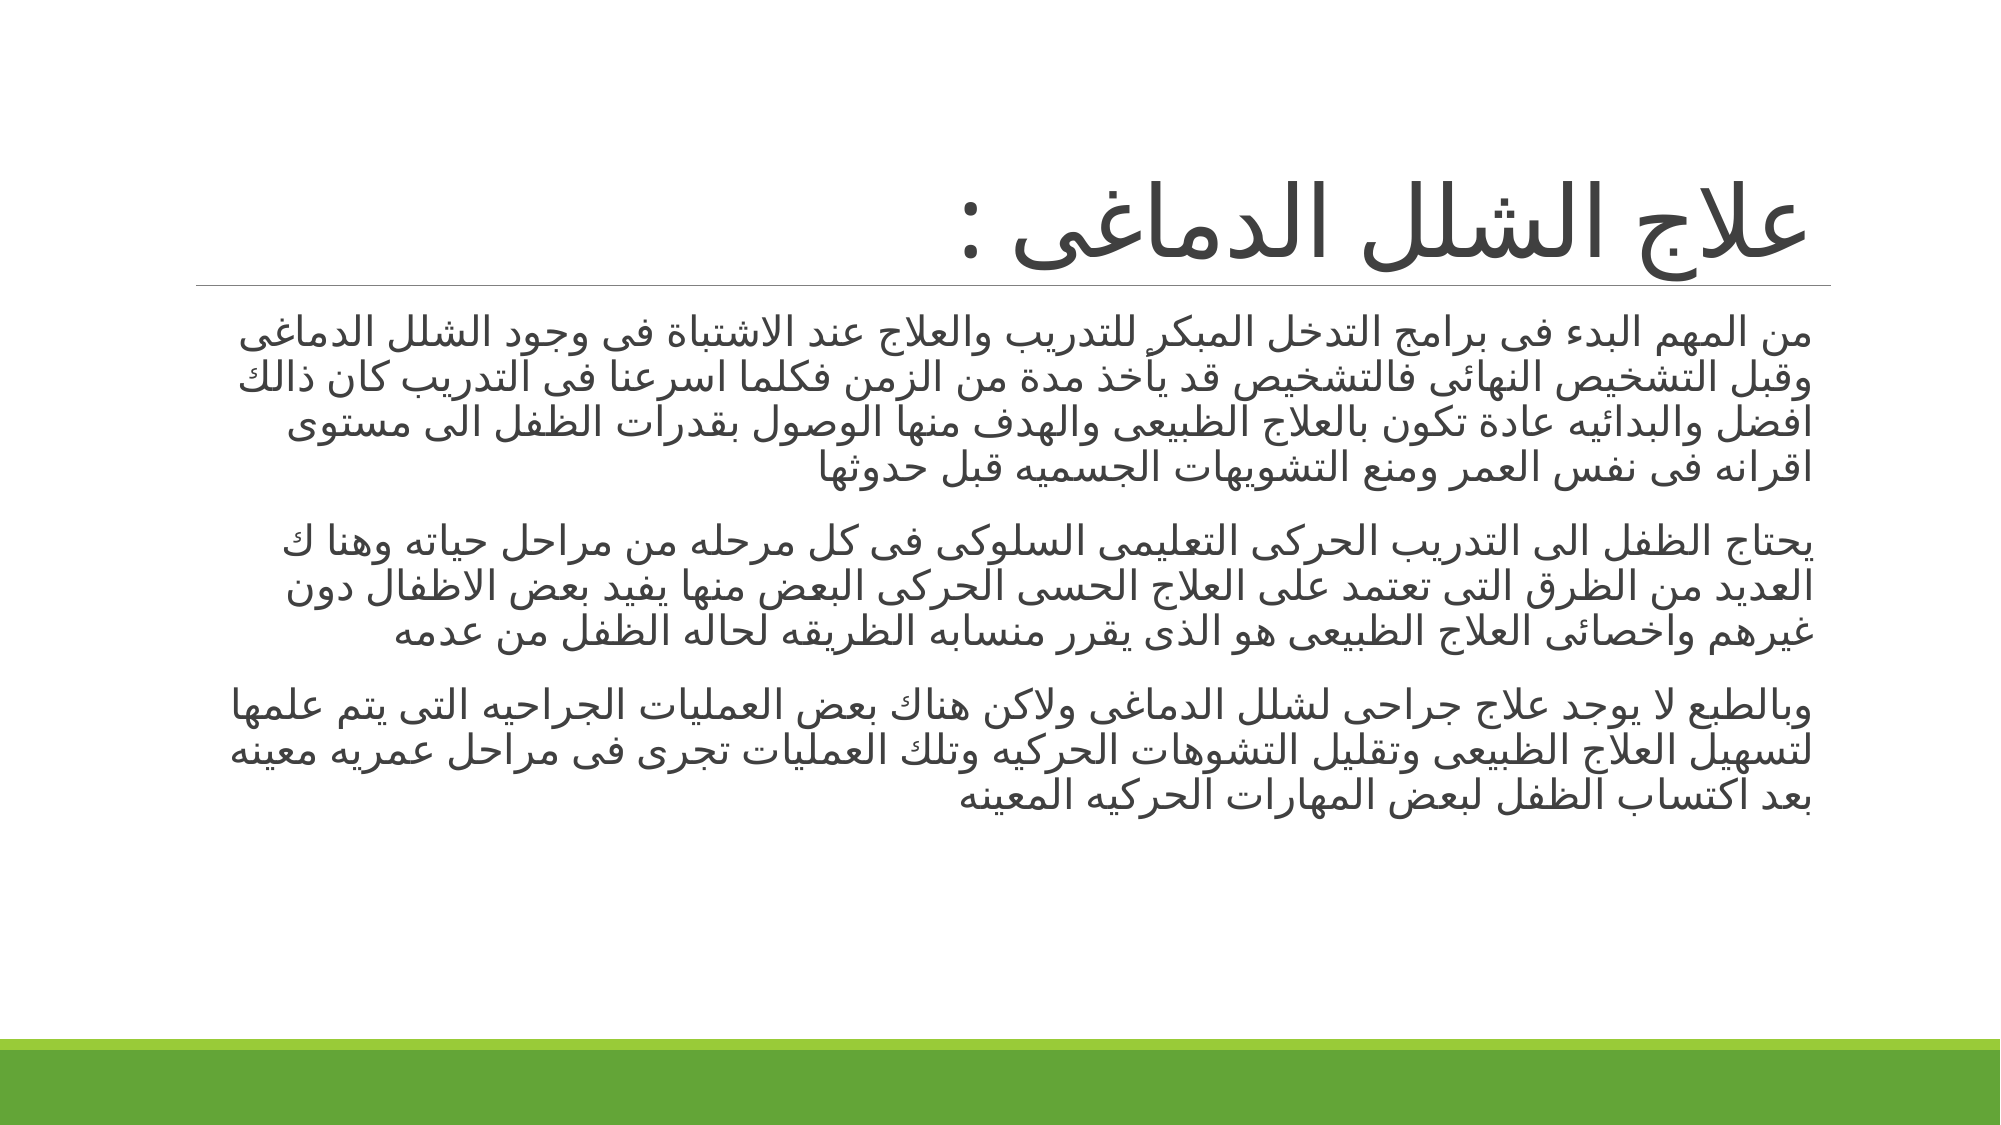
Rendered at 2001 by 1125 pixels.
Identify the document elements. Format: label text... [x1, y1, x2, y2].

title علاج الشلل الدماغى : [180, 47, 1830, 285]
list من المهم البدء فى برامج التدخل المبكر للتدريب والعلاج عند الاشتباة فى وجود الشلل الدماغى وقبل التشخيص النهائى فالتشخيص قد يأخذ مدة من الزمن فكلما اسرعنا فى التدريب كان ذالك افضل والبدائيه عادة تكون بالعلاج الظبيعى والهدف منها الوصول بقدرات الظفل الى مستوى اقرانه فى نفس العمر ومنع التشويهات الجسميه قبل حدوثها يحتاج الظفل الى التدريب الحركى التعليمى السلوكى فى كل مرحله من مراحل حياته وهنا ك العديد من الظرق التى تعتمد على العلاج الحسى الحركى البعض منها يفيد بعض الاظفال دون غيرهم واخصائى العلاج الظبيعى هو الذى يقرر منسابه الظريقه لحاله الظفل من عدمه وبالطبع لا يوجد علاج جراحى لشلل الدماغى ولاكن هناك بعض العمليات الجراحيه التى يتم علمها لتسهيل العلاج الظبيعى وتقليل التشوهات الحركيه وتلك العمليات تجرى فى مراحل عمريه معينه بعد اكتساب الظفل لبعض المهارات الحركيه المعينه [180, 302, 1830, 963]
